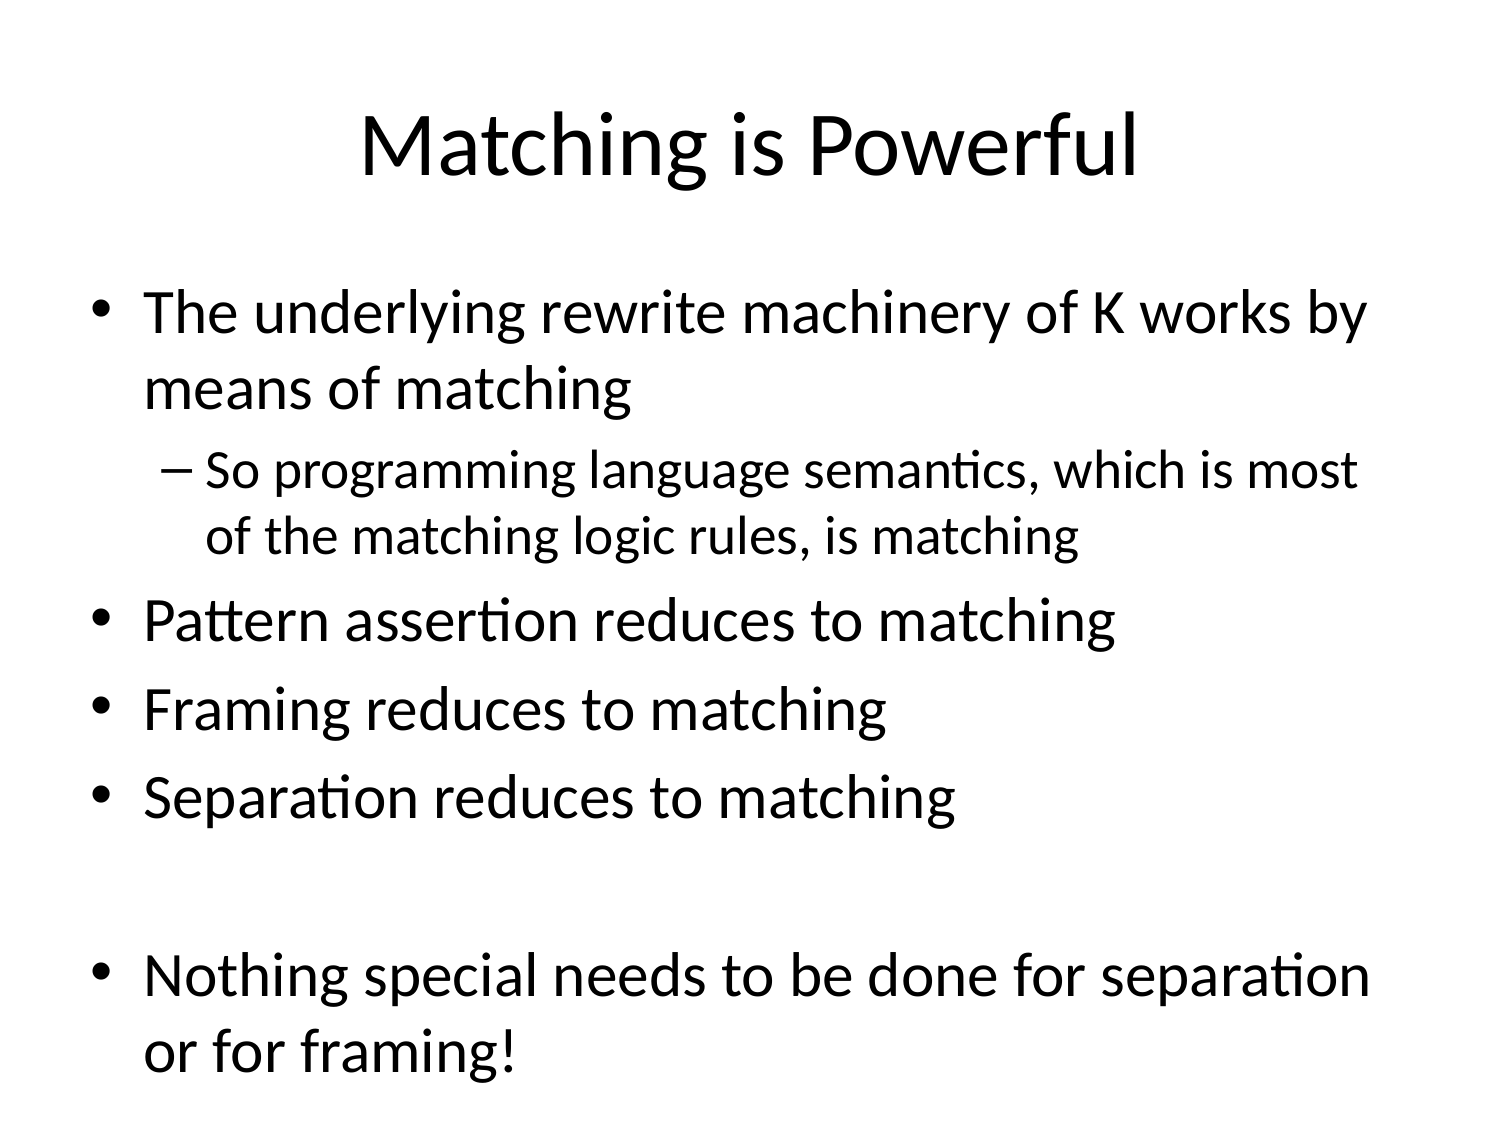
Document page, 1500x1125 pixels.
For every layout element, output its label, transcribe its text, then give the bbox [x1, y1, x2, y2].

list The underlying rewrite machinery of K works by means of matching So programming language semantics, which is most of the matching logic rules, is matching Pattern assertion reduces to matching Framing reduces to matching Separation reduces to matching Nothing special needs to be done for separation or for framing! [75, 262, 1425, 1100]
title Matching is Powerful [75, 45, 1425, 233]
